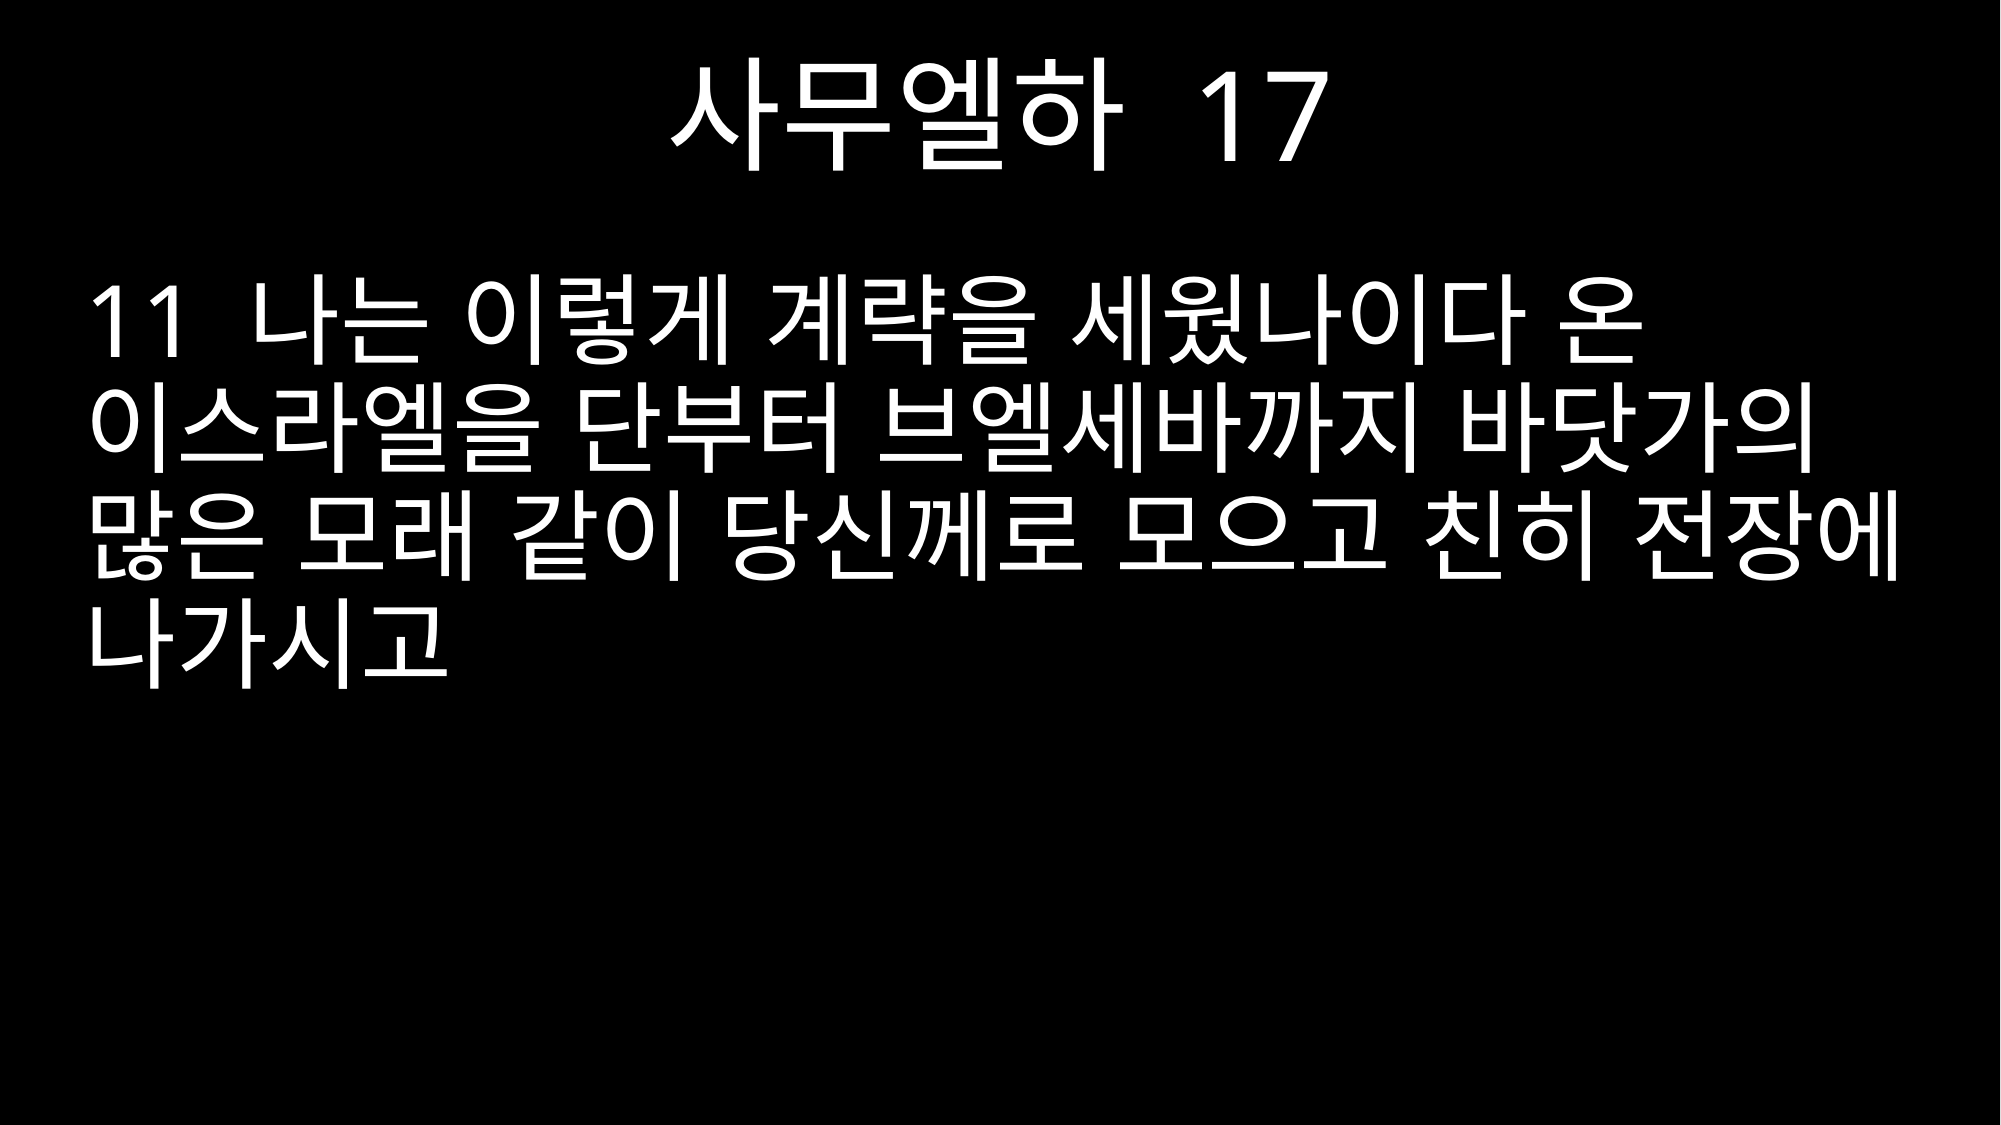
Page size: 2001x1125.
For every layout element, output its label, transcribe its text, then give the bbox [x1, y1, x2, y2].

picture [0, 0, 2001, 1125]
list 11 나는 이렇게 계략을 세웠나이다 온 이스라엘을 단부터 브엘세바까지 바닷가의 많은 모래 같이 당신께로 모으고 친히 전장에 나가시고 [69, 263, 1953, 423]
footer 사무엘하 17 [0, 32, 2000, 192]
